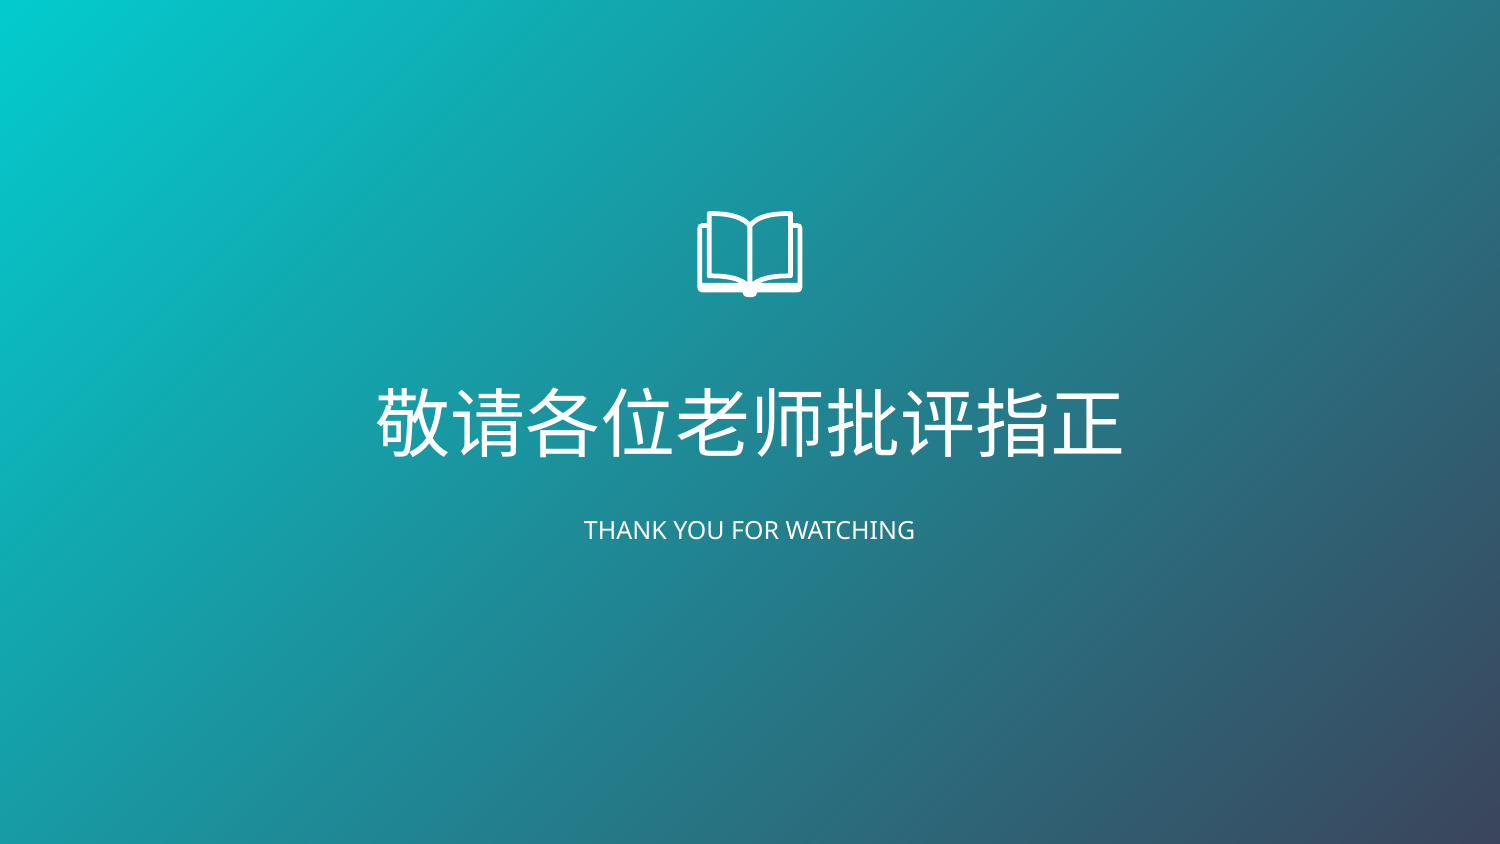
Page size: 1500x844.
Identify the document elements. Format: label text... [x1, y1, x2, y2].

text_box THANK YOU FOR WATCHING [417, 510, 1083, 548]
text_box [697, 211, 803, 298]
text_box 敬请各位老师批评指正 [159, 368, 1341, 474]
